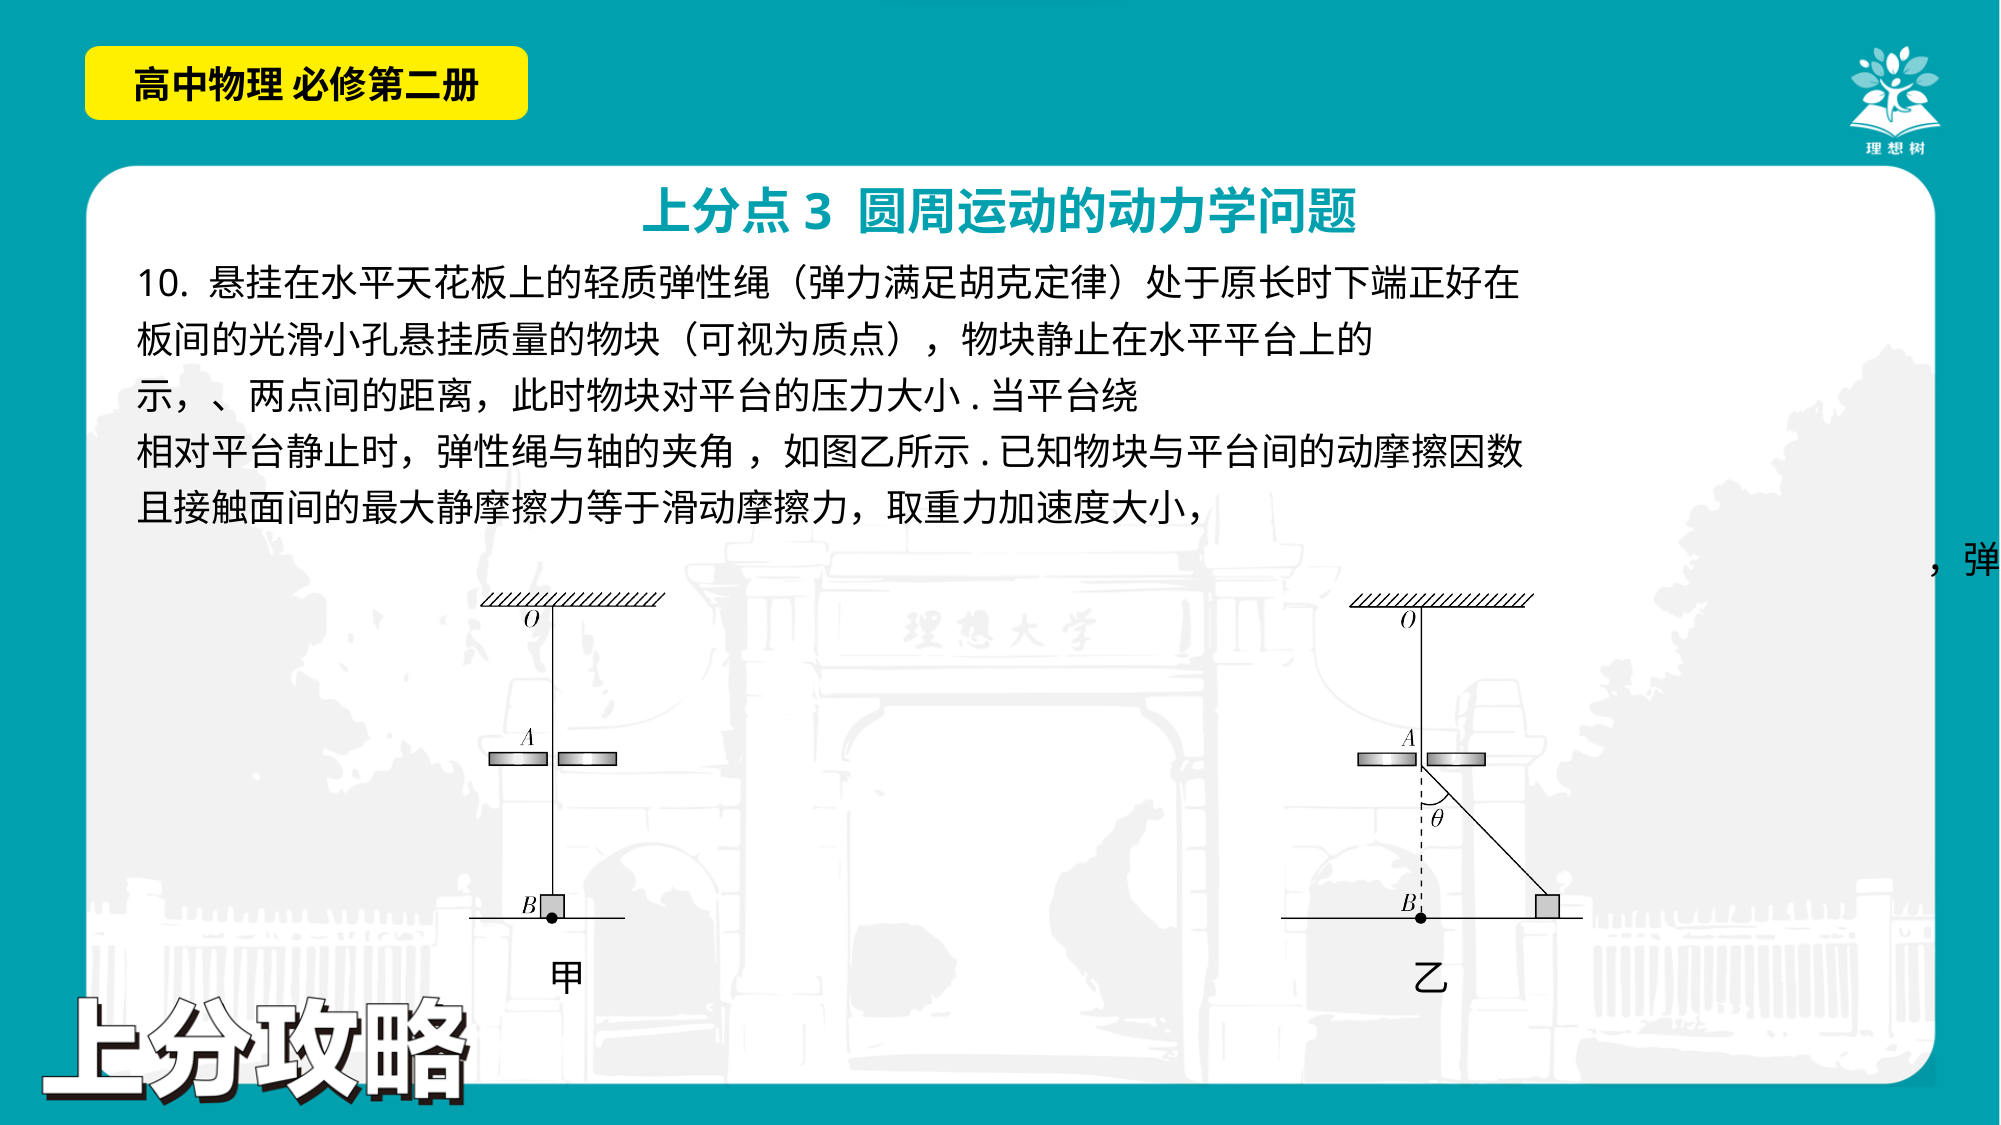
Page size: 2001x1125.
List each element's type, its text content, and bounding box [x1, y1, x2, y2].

text_box 甲 [544, 944, 591, 995]
picture [0, 0, 2000, 1125]
text_box 乙 [1408, 944, 1455, 995]
